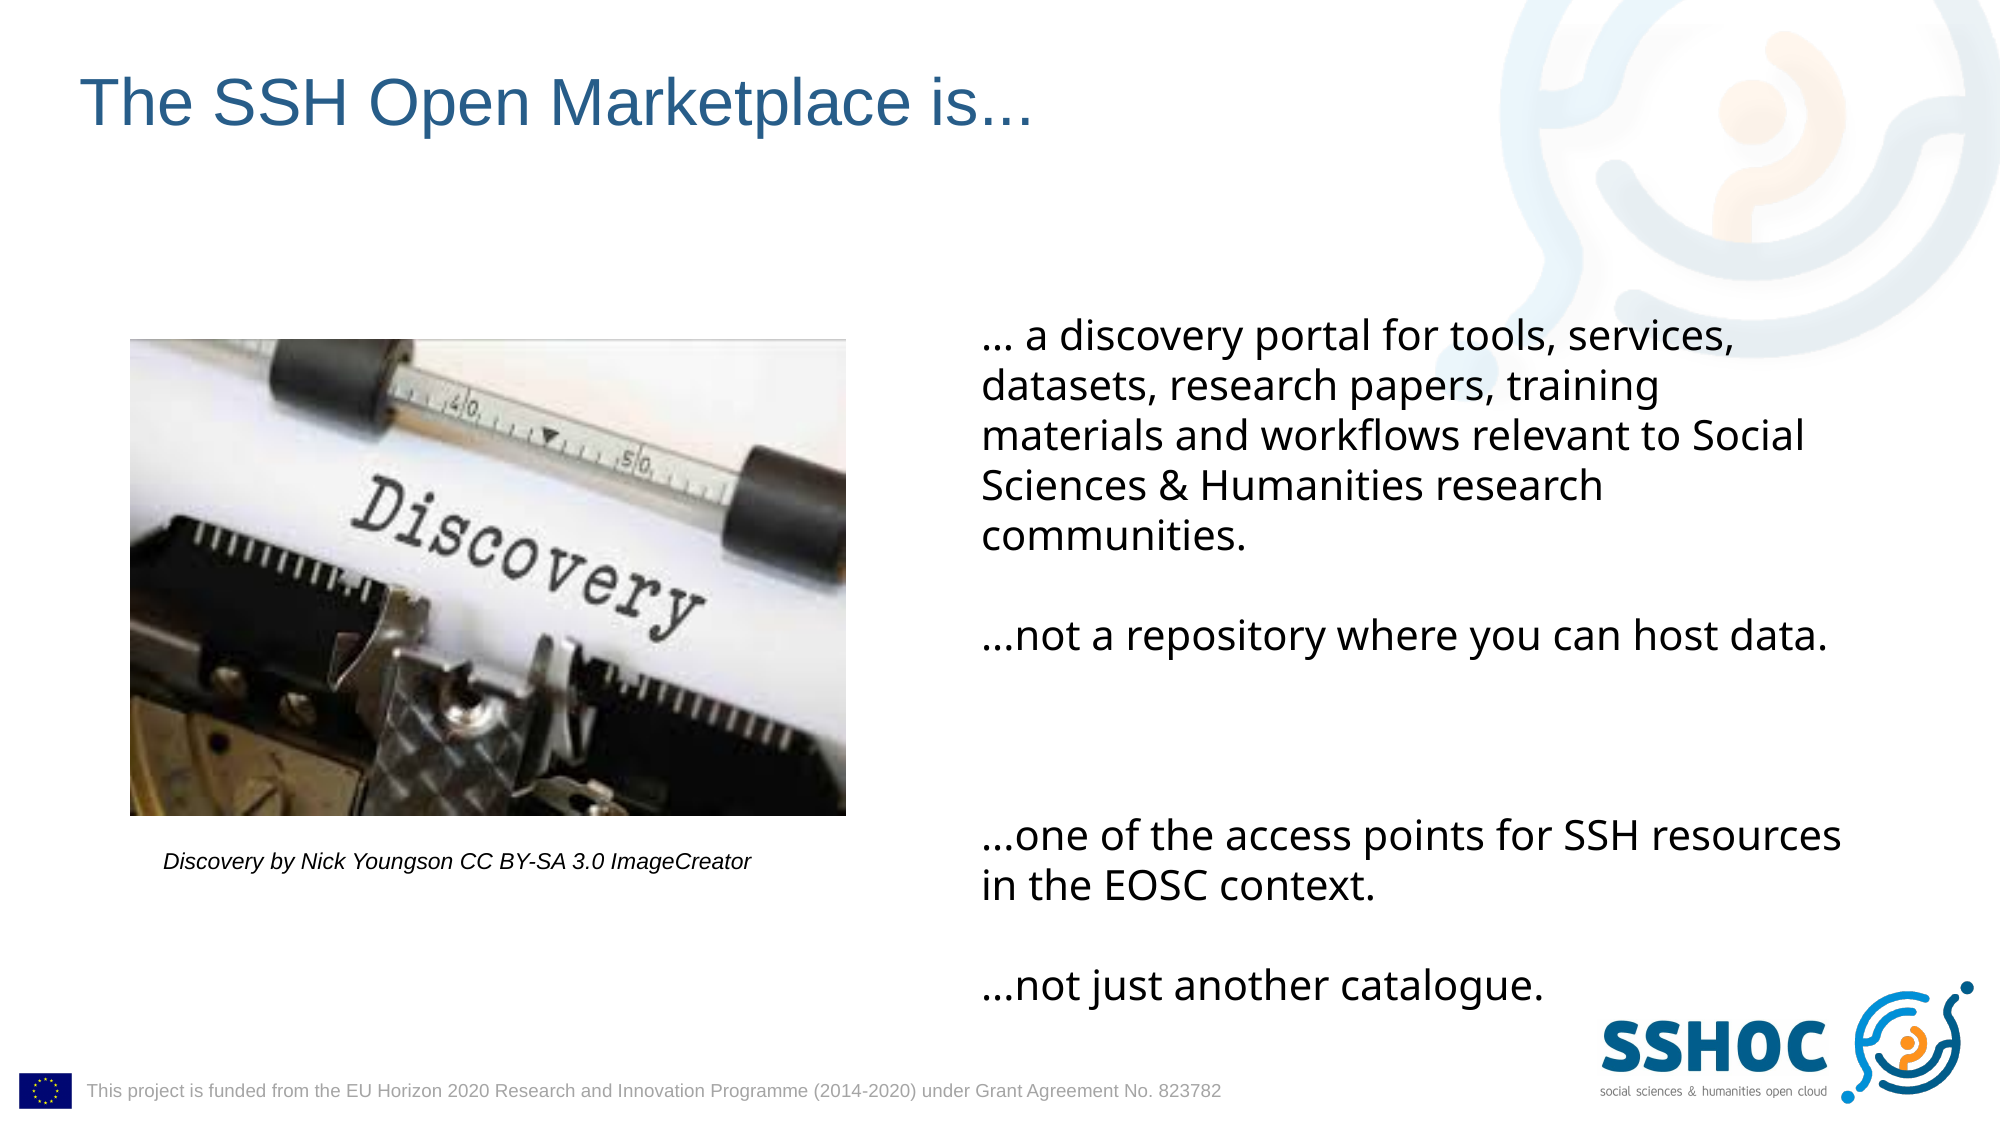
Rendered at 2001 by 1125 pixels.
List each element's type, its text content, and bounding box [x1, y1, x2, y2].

picture [19, 1073, 72, 1109]
title The SSH Open Marketplace is... [64, 59, 1863, 288]
text_box Discovery by Nick Youngson CC BY-SA 3.0 ImageCreator [148, 831, 829, 887]
list … a discovery portal for tools, services, datasets, research papers, training materials and workflows relevant to Social Sciences & Humanities research communities. ...not a repository where you can host data. ...one of the access points for SSH resources in the EOSC context. ...not just another catalogue. [966, 301, 1863, 1015]
picture [1597, 965, 2001, 1118]
picture [130, 339, 846, 816]
